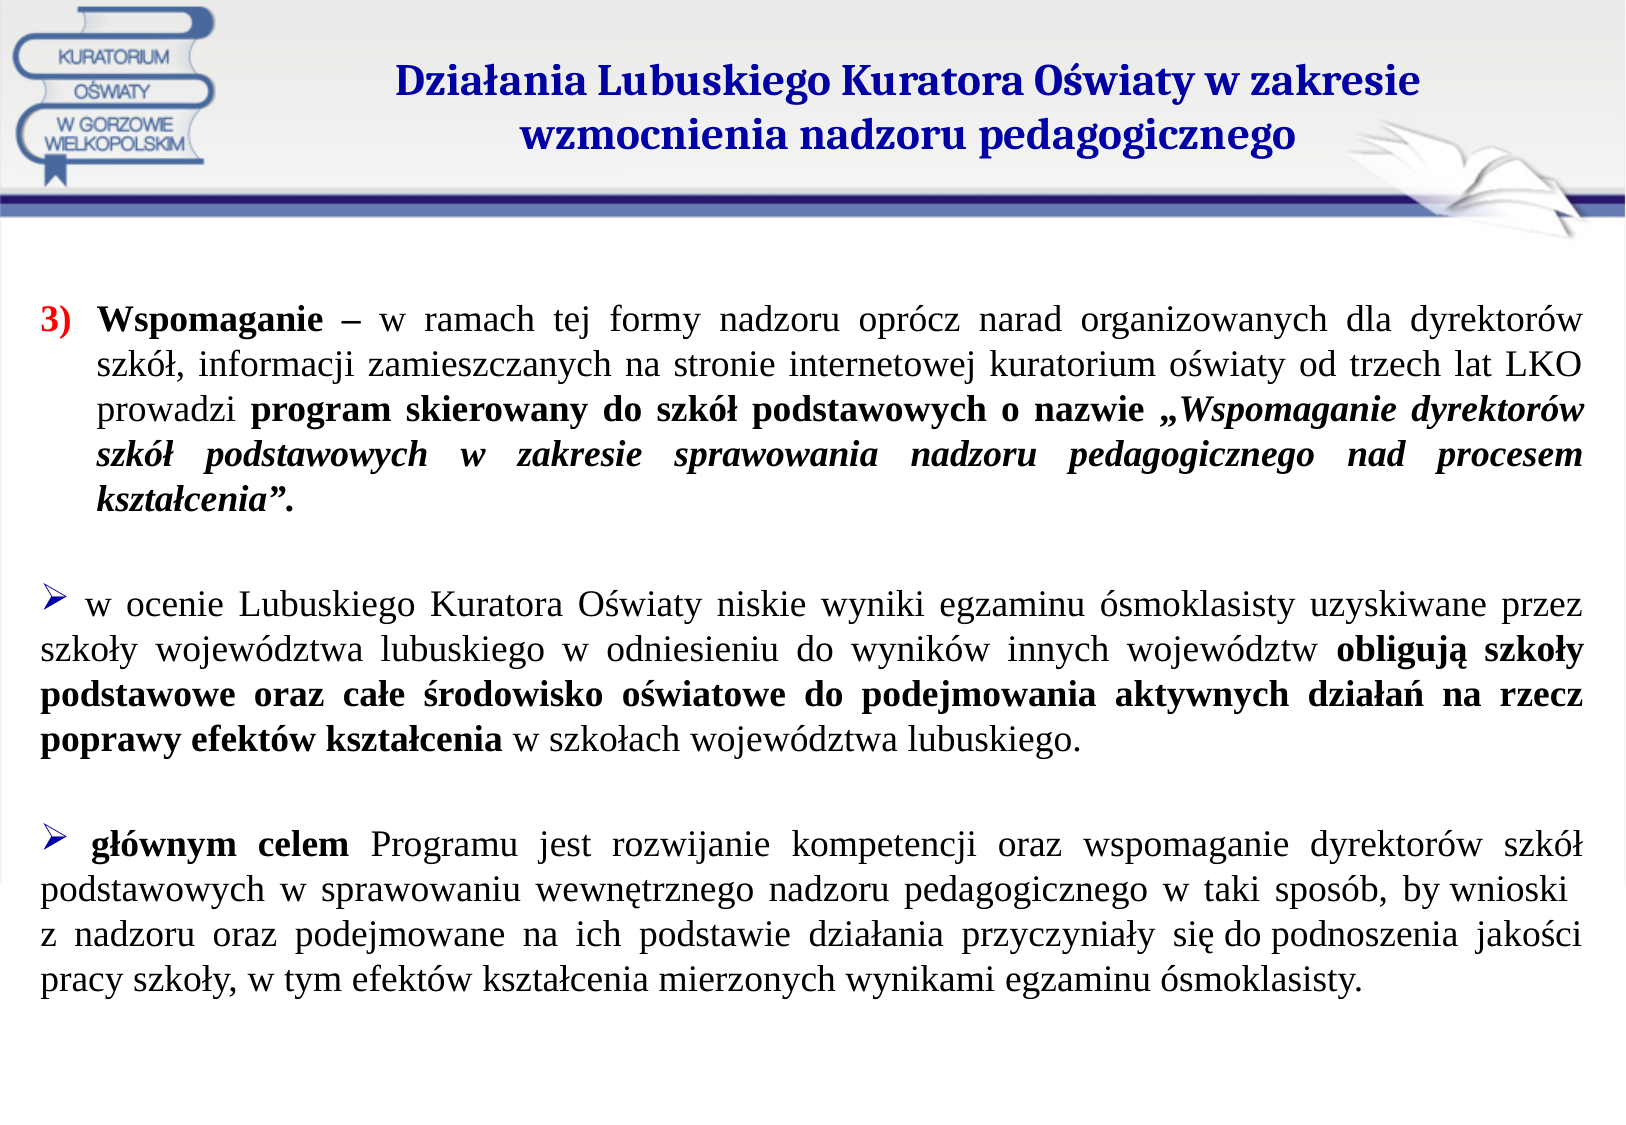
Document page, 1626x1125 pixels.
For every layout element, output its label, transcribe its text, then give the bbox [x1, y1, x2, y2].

title Działania Lubuskiego Kuratora Oświaty w zakresie wzmocnienia nadzoru pedagogicznego [245, 42, 1573, 167]
list Wspomaganie – w ramach tej formy nadzoru oprócz narad organizowanych dla dyrektorów szkół, informacji zamieszczanych na stronie internetowej kuratorium oświaty od trzech lat LKO prowadzi program skierowany do szkół podstawowych o nazwie „Wspomaganie dyrektorów szkół podstawowych w zakresie sprawowania nadzoru pedagogicznego nad procesem kształcenia”. w ocenie Lubuskiego Kuratora Oświaty niskie wyniki egzaminu ósmoklasisty uzyskiwane przez szkoły województwa lubuskiego w odniesieniu do wyników innych województw obligują szkoły podstawowe oraz całe środowisko oświatowe do podejmowania aktywnych działań na rzecz poprawy efektów kształcenia w szkołach województwa lubuskiego. głównym celem Programu jest rozwijanie kompetencji oraz wspomaganie dyrektorów szkół podstawowych w sprawowaniu wewnętrznego nadzoru pedagogicznego w taki sposób, by wnioski z nadzoru oraz podejmowane na ich podstawie działania przyczyniały się do podnoszenia jakości pracy szkoły, w tym efektów kształcenia mierzonych wynikami egzaminu ósmoklasisty. [25, 234, 1600, 938]
picture [0, 0, 1626, 1125]
